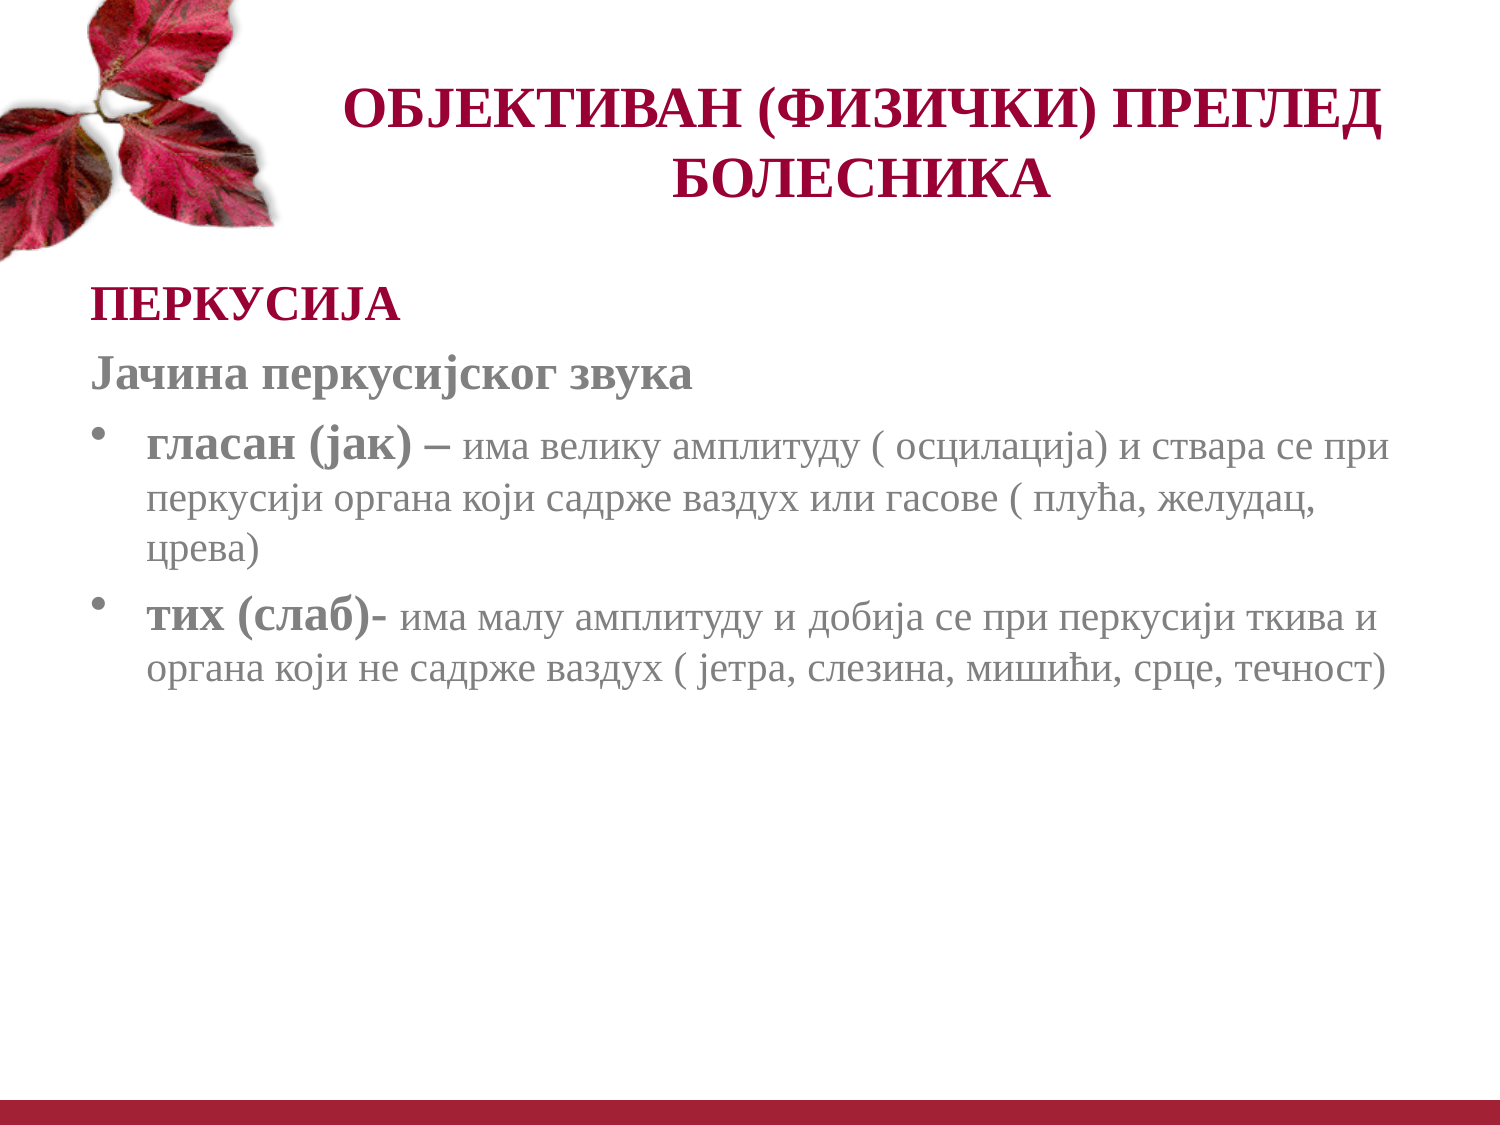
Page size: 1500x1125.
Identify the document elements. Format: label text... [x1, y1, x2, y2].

picture [0, 0, 295, 273]
list ПЕРКУСИЈА Јачина перкусијског звука гласан (јак) – има велику амплитуду ( осцилација) и ствара се при перкусији органа који садрже ваздух или гасове ( плућа, желудац, црева) тих (слаб)- има малу амплитуду и добија се при перкусији ткива и органа који не садрже ваздух ( јетра, слезина, мишићи, срце, течност) [74, 262, 1426, 1006]
title ОБЈЕКТИВАН (ФИЗИЧКИ) ПРЕГЛЕД БОЛЕСНИКА [289, 44, 1436, 233]
